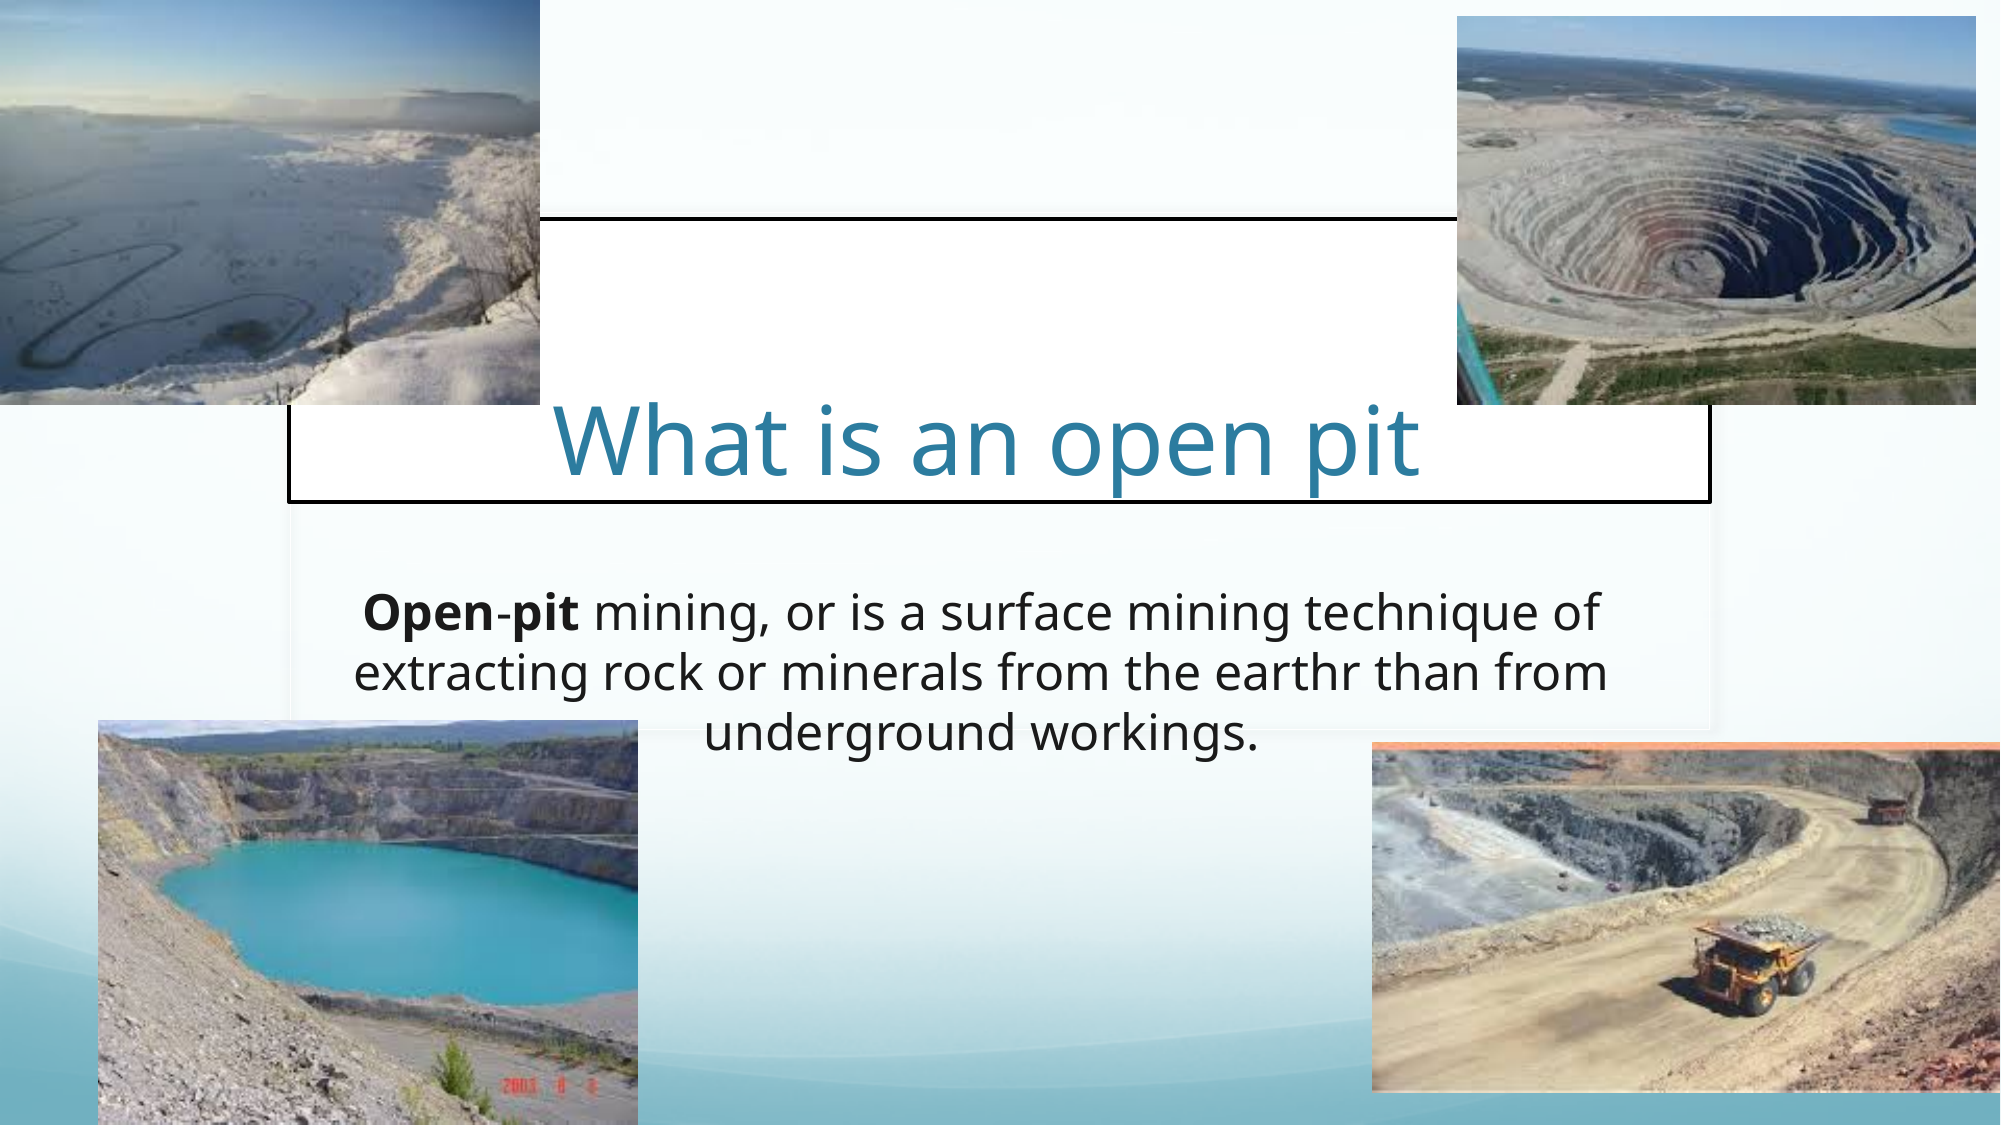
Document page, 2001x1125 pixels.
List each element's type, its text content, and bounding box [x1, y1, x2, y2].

picture [97, 720, 639, 1125]
picture [0, 0, 541, 405]
subtitle Open-pit mining, or is a surface mining technique of extracting rock or minerals from the earthr than from underground workings. [271, 573, 1693, 724]
picture [1456, 15, 1976, 405]
picture [1372, 742, 2000, 1094]
title What is an open pit [287, 217, 1712, 504]
